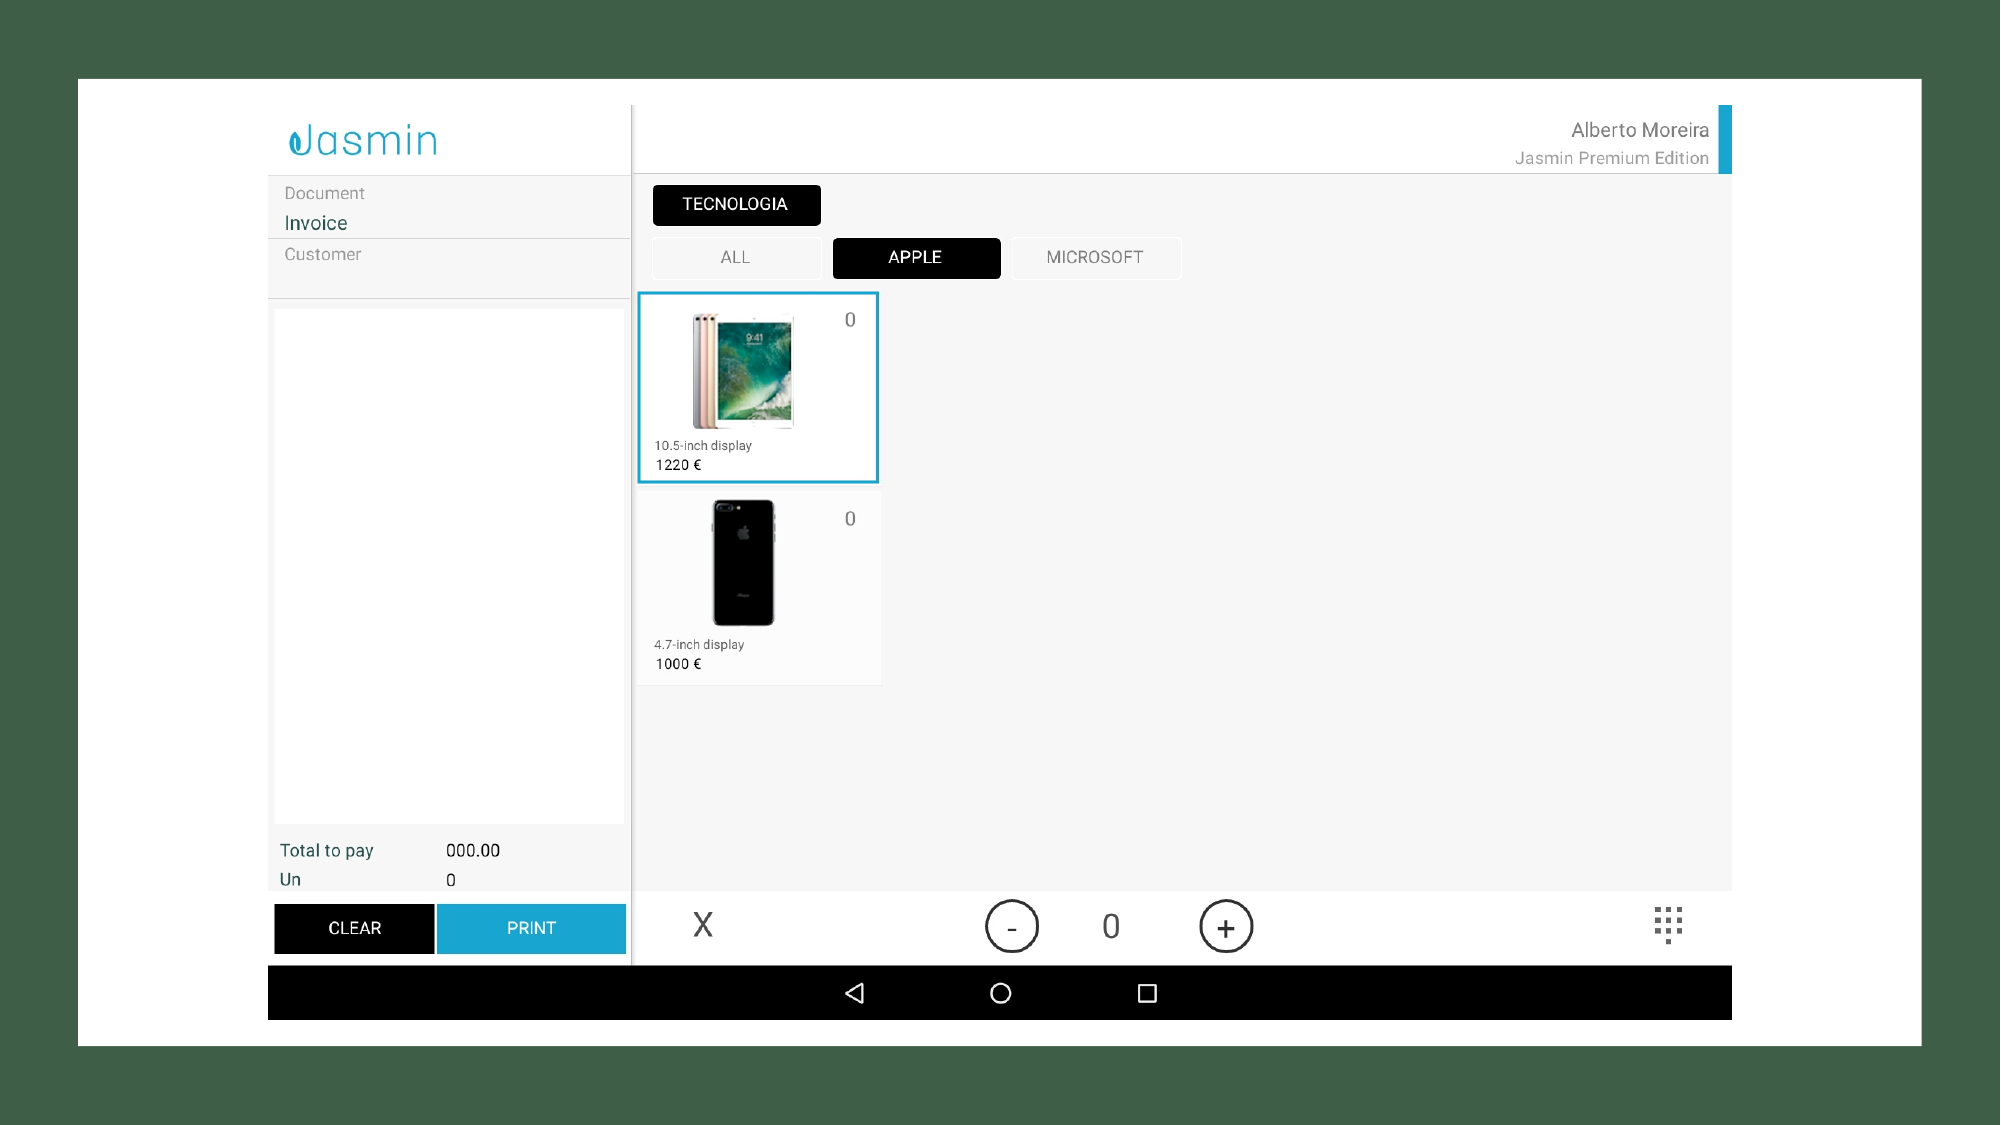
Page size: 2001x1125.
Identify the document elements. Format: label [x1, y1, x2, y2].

text_box [0, 0, 2000, 1125]
picture [268, 105, 1732, 1020]
text_box [77, 78, 1923, 1047]
